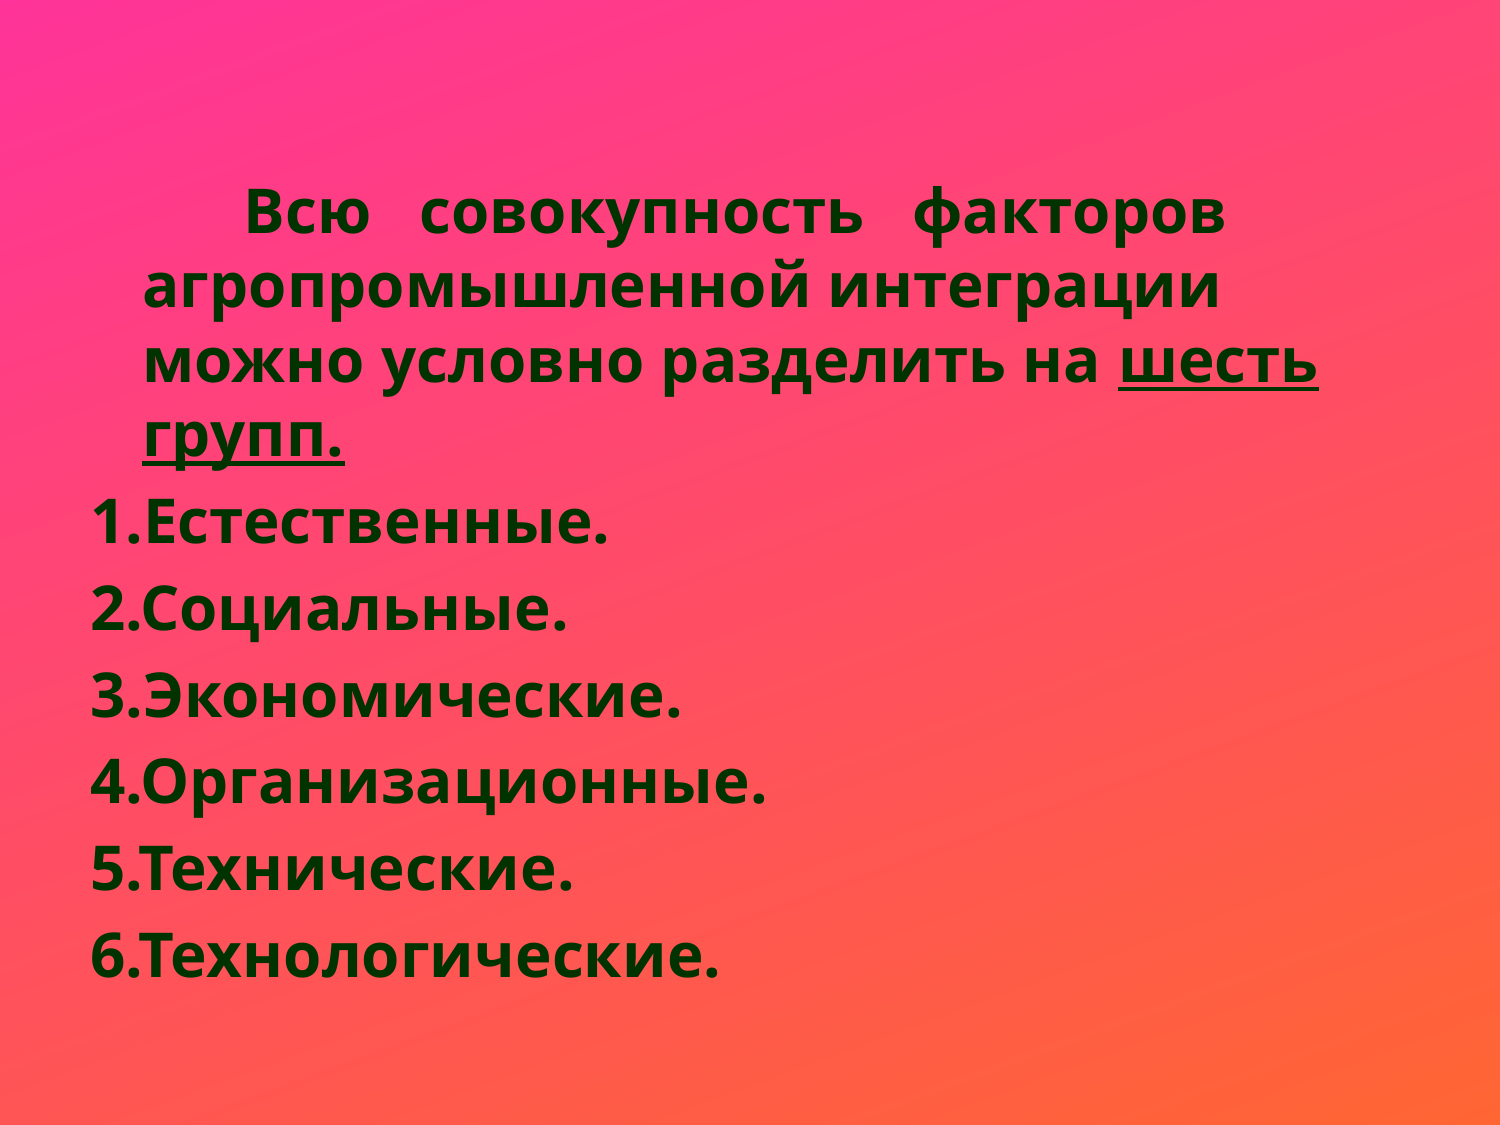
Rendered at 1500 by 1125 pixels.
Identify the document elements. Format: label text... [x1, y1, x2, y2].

list Всю совокупность факторов агропромышленной интеграции можно условно разделить на шесть групп. 1.Естественные. 2.Социальные. 3.Экономические. 4.Организационные. 5.Технические. 6.Технологические. [75, 164, 1425, 1005]
